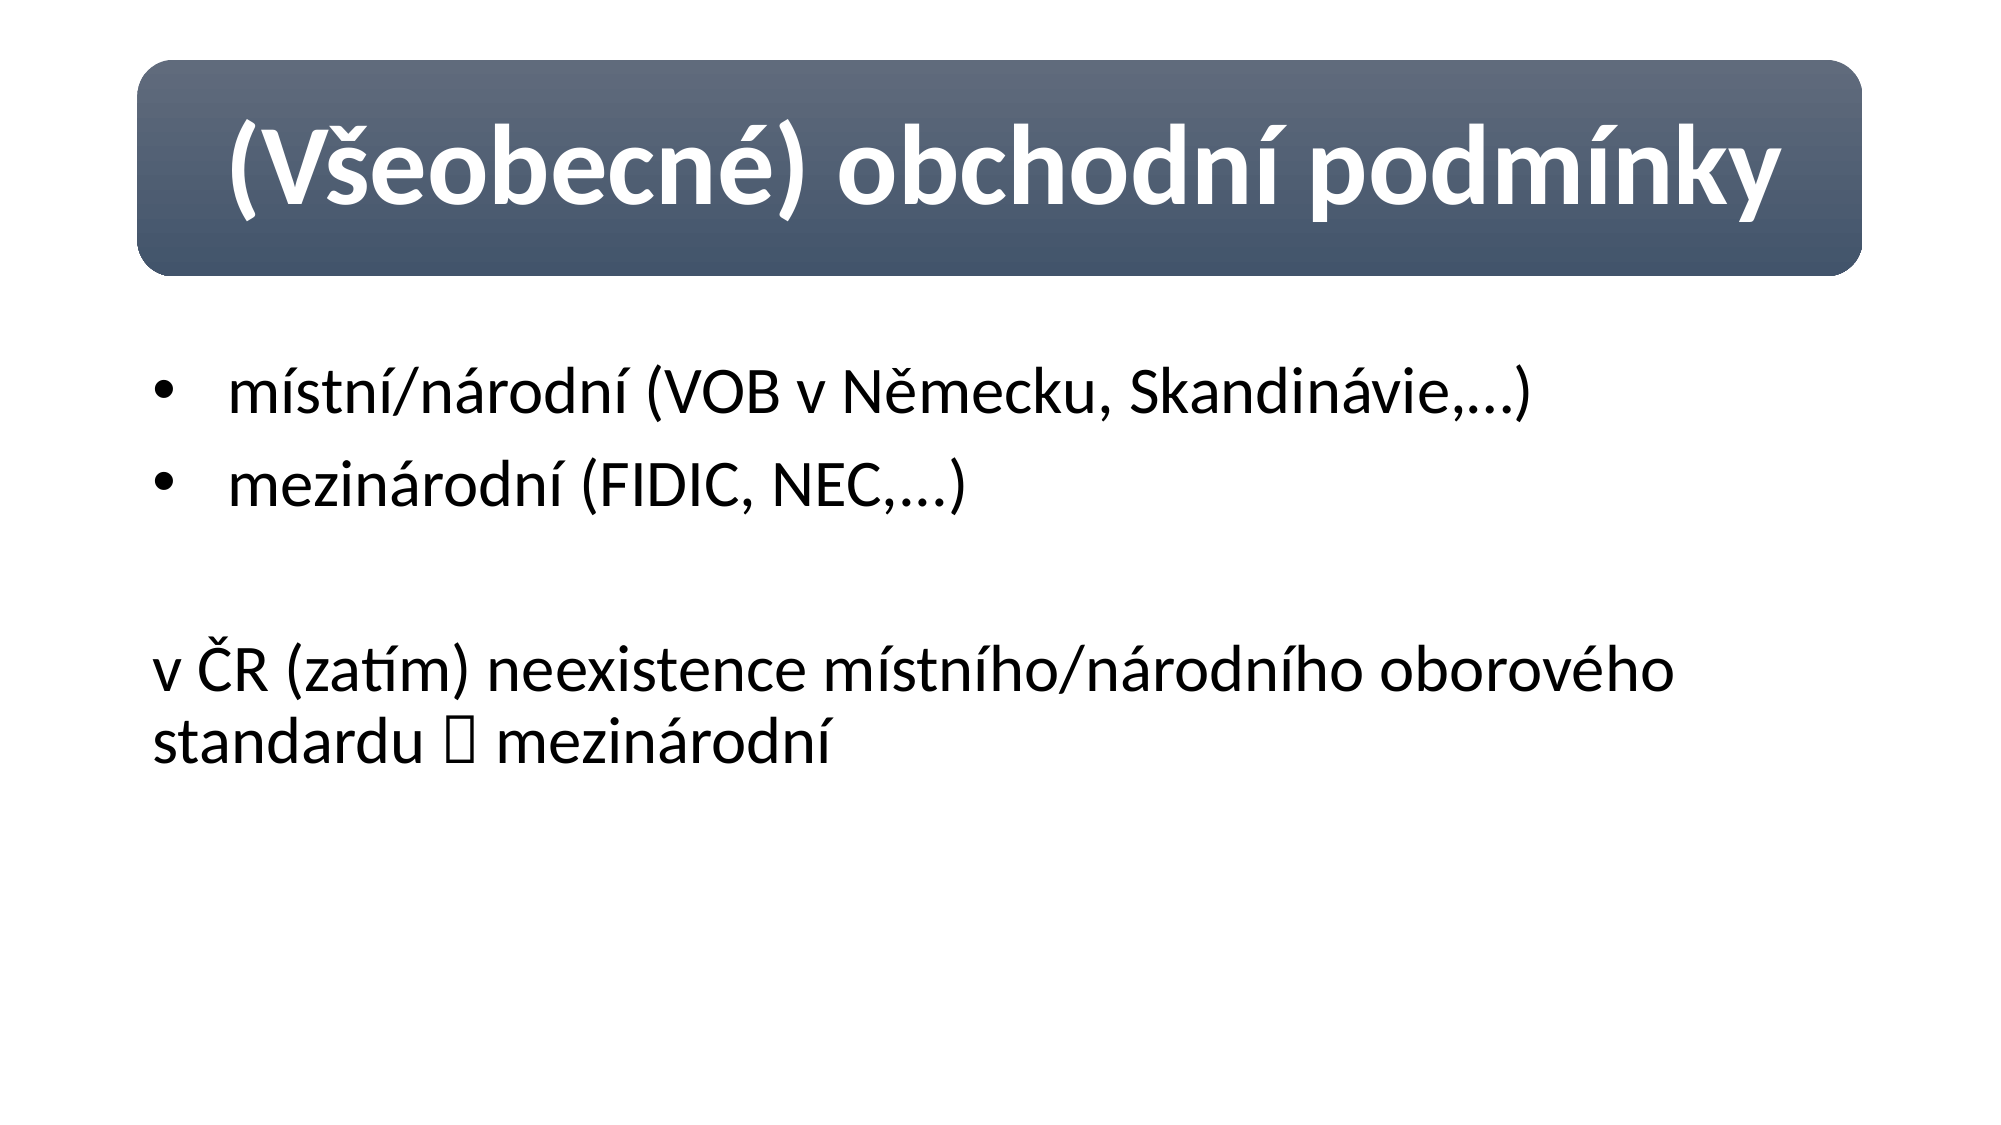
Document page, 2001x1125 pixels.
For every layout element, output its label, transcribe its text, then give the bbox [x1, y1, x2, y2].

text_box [137, 59, 1863, 278]
list místní/národní (VOB v Německu, Skandinávie,…) mezinárodní (FIDIC, NEC,...) v ČR (zatím) neexistence místního/národního oborového standardu  mezinárodní [137, 348, 1863, 1017]
